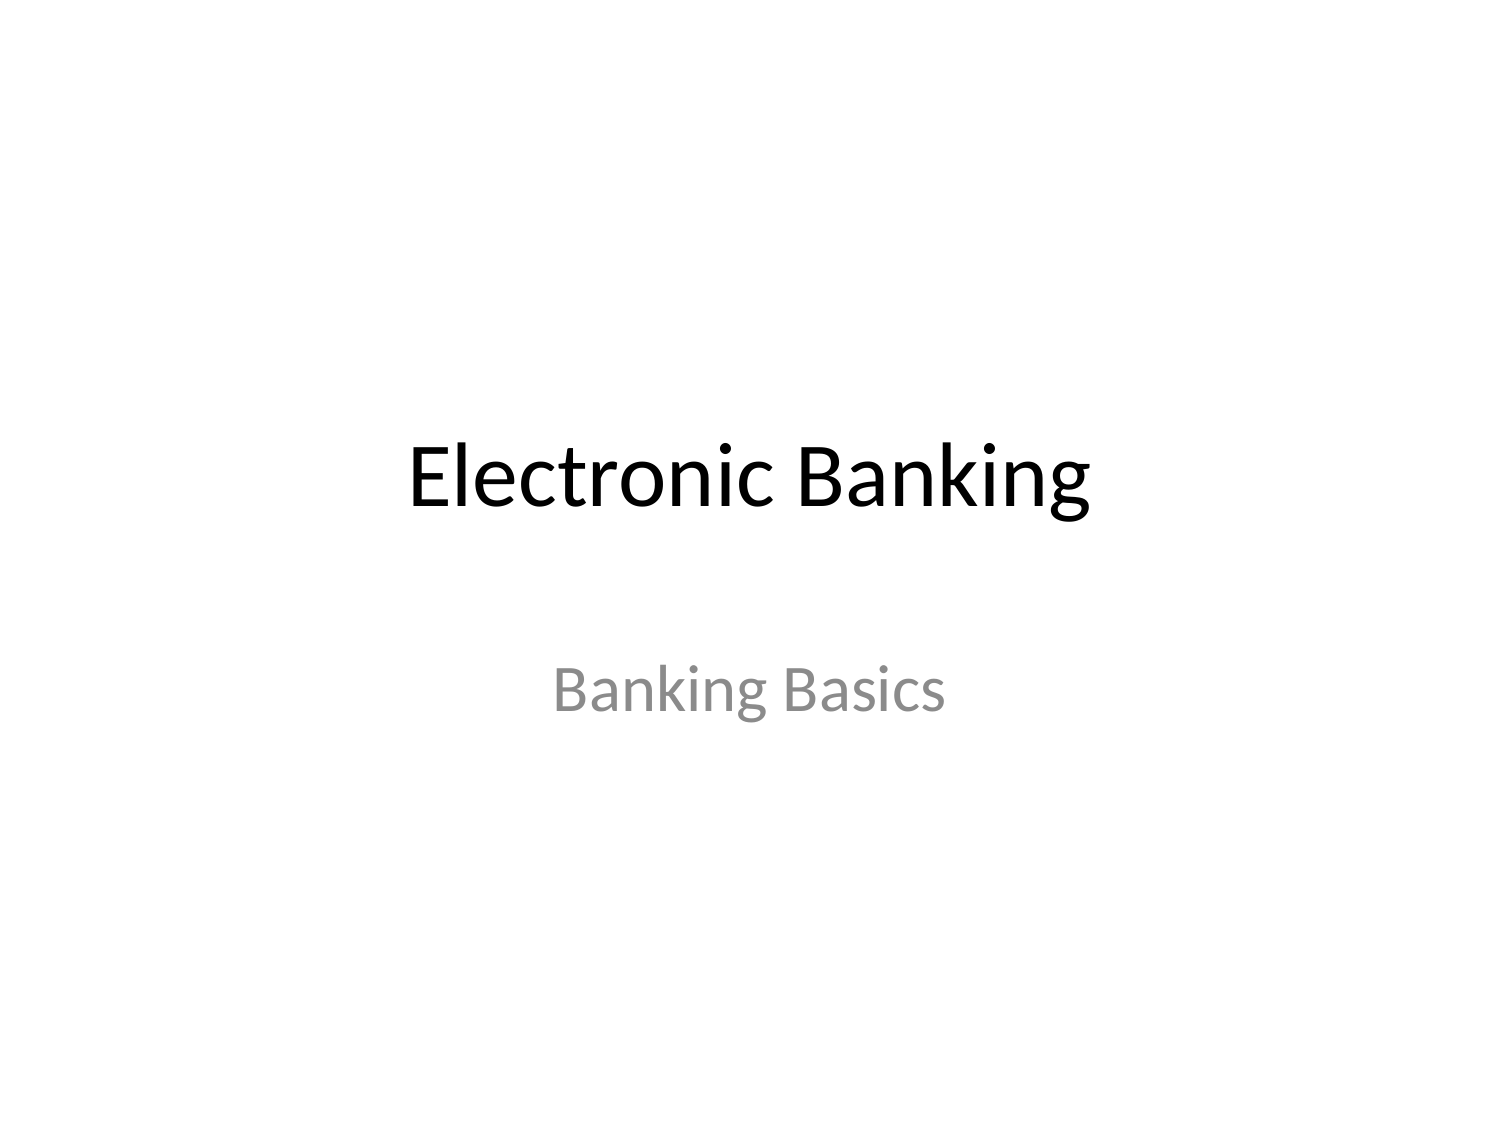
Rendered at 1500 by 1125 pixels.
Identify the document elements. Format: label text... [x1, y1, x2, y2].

title Electronic Banking [112, 349, 1388, 591]
subtitle Banking Basics [225, 637, 1275, 925]
